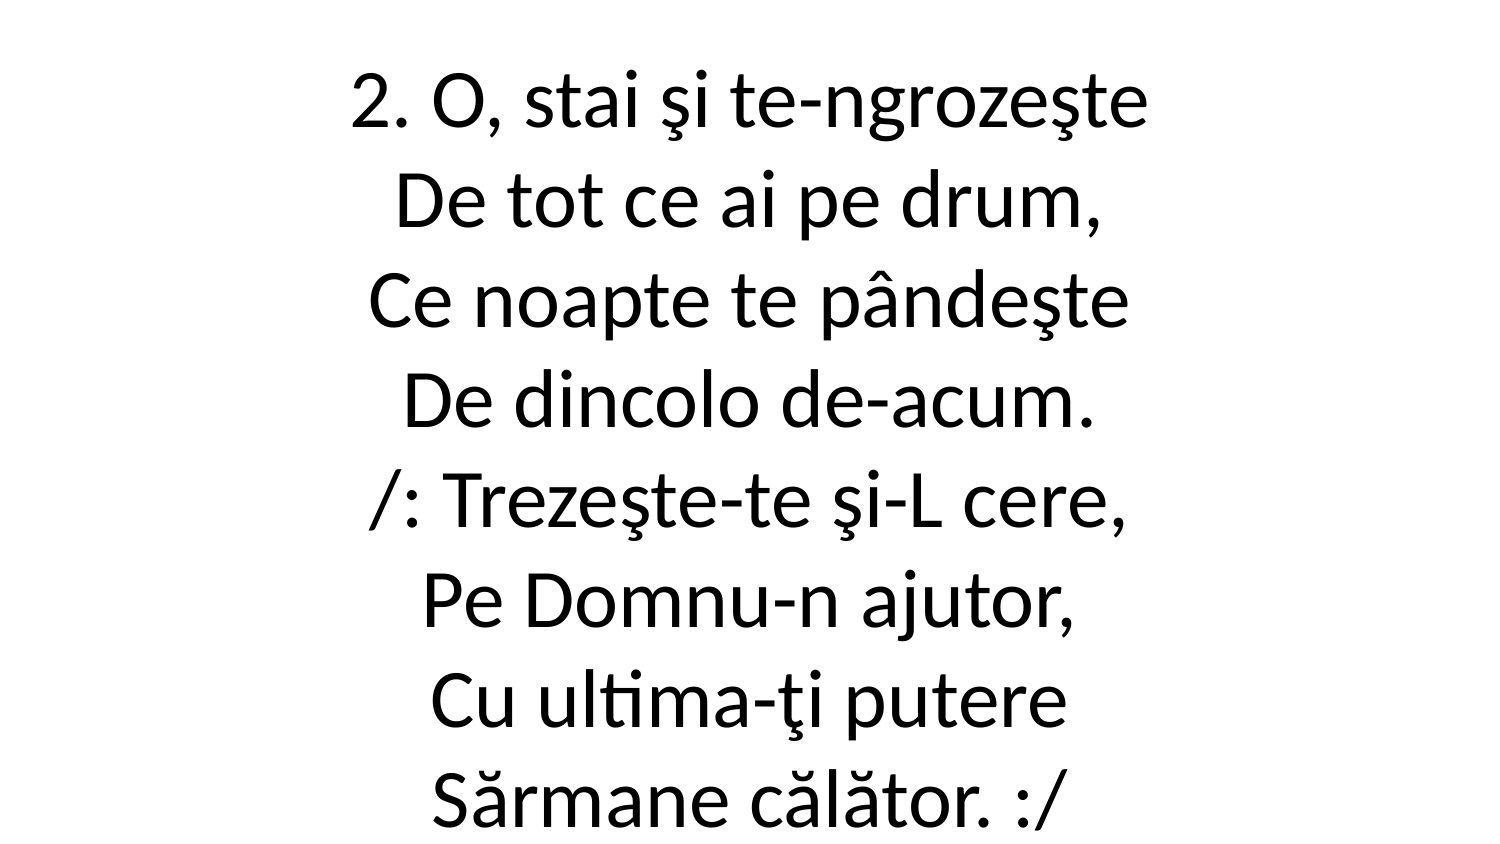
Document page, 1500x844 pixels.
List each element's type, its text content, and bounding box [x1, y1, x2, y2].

text_box 2. O, stai şi te-ngrozeşte De tot ce ai pe drum, Ce noapte te pândeşte De dincolo de-acum. /: Trezeşte-te şi-L cere, Pe Domnu-n ajutor, Cu ultima-ţi putere Sărmane călător. :/ [334, 0, 1166, 844]
